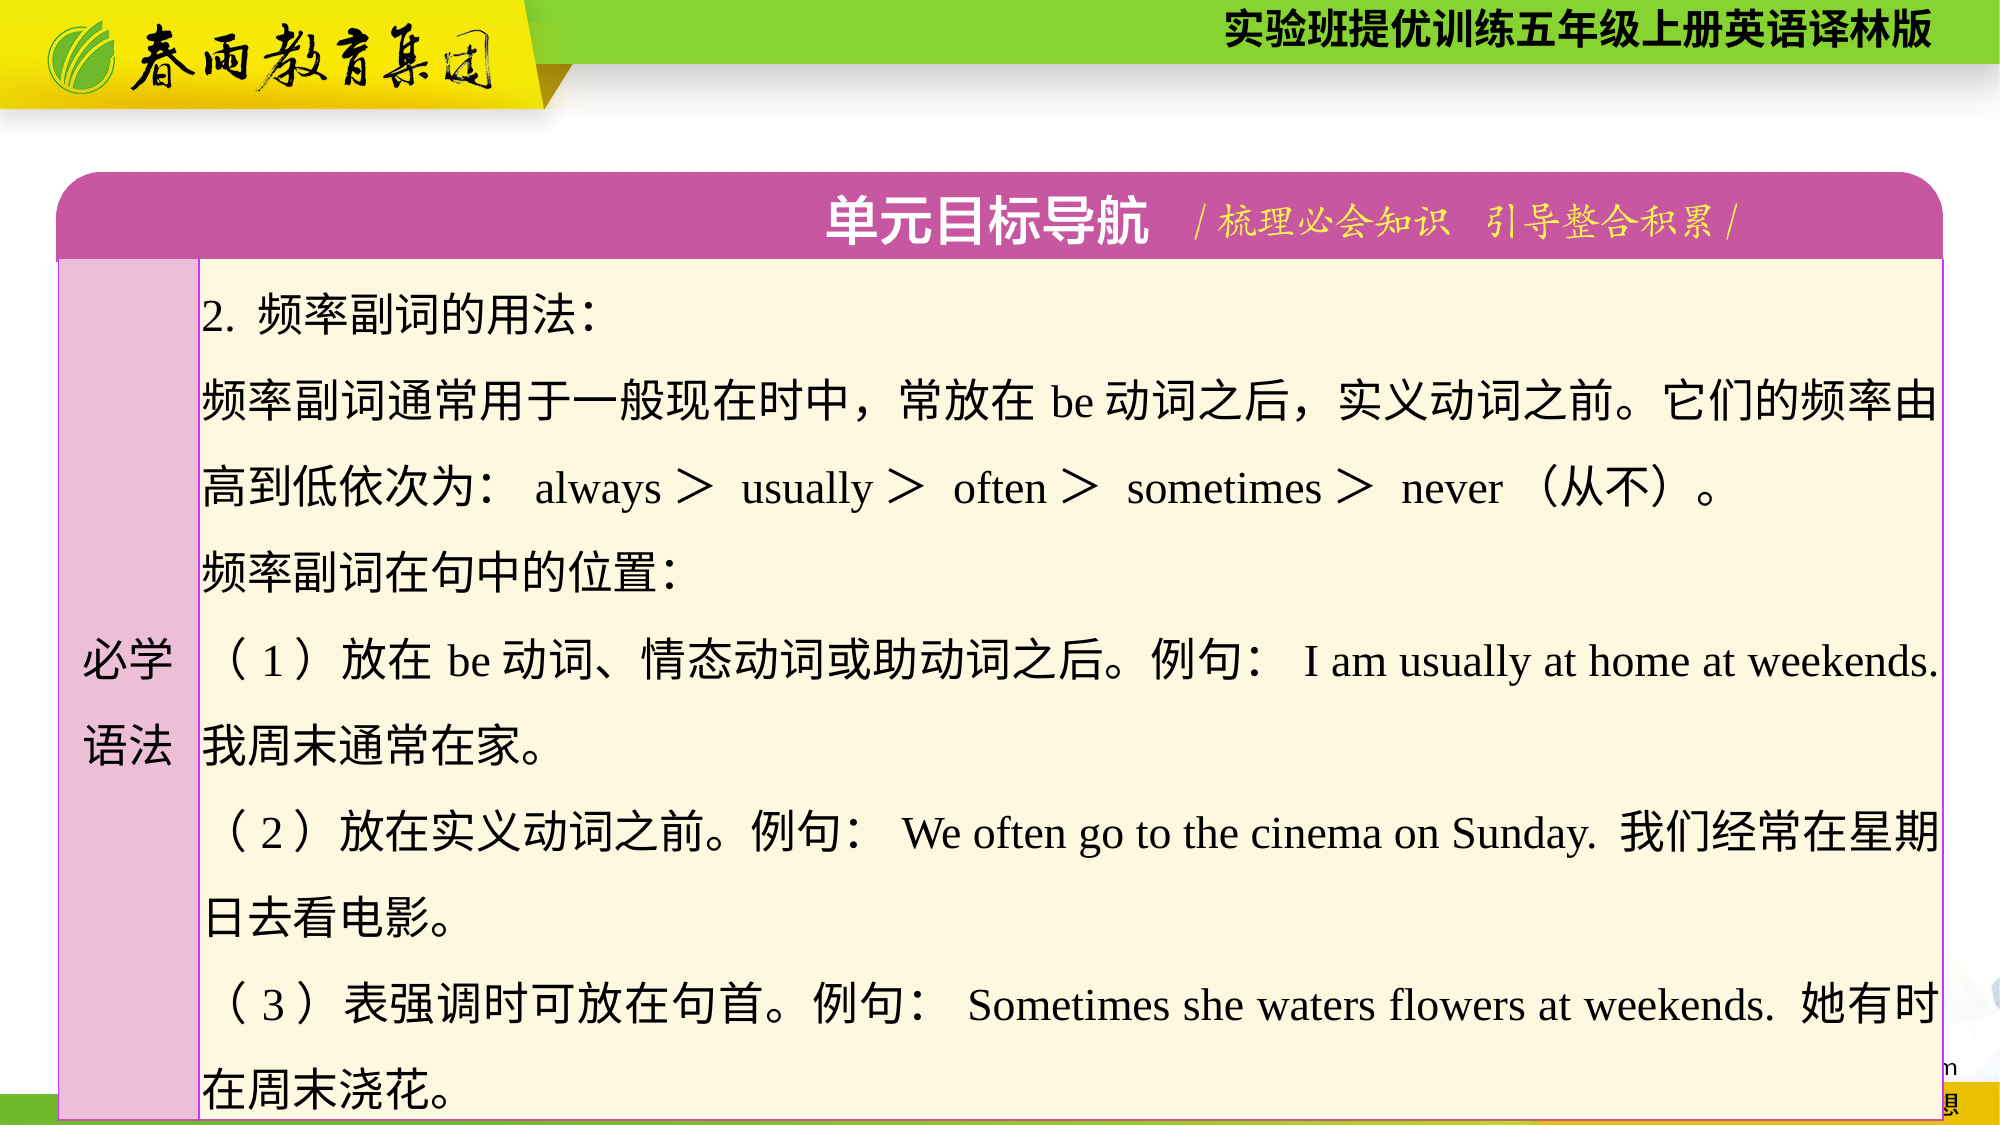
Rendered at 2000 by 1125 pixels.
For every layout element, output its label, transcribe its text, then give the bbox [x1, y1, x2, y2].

table_header 必学 语法 [59, 273, 198, 1119]
picture [0, 0, 2000, 1125]
table_header 2. 频率副词的用法： 频率副词通常用于一般现在时中，常放在be动词之后，实义动词之前。它们的频率由高到低依次为：always＞ usually＞ often＞ sometimes＞ never（从不）。 频率副词在句中的位置： （1）放在be动词、情态动词或助动词之后。例句：I am usually at home at weekends. 我周末通常在家。 （2）放在实义动词之前。例句：We often go to the cinema on Sunday. 我们经常在星期日去看电影。 （3）表强调时可放在句首。例句：Sometimes she waters flowers at weekends. 她有时在周末浇花。 [200, 273, 1942, 1119]
